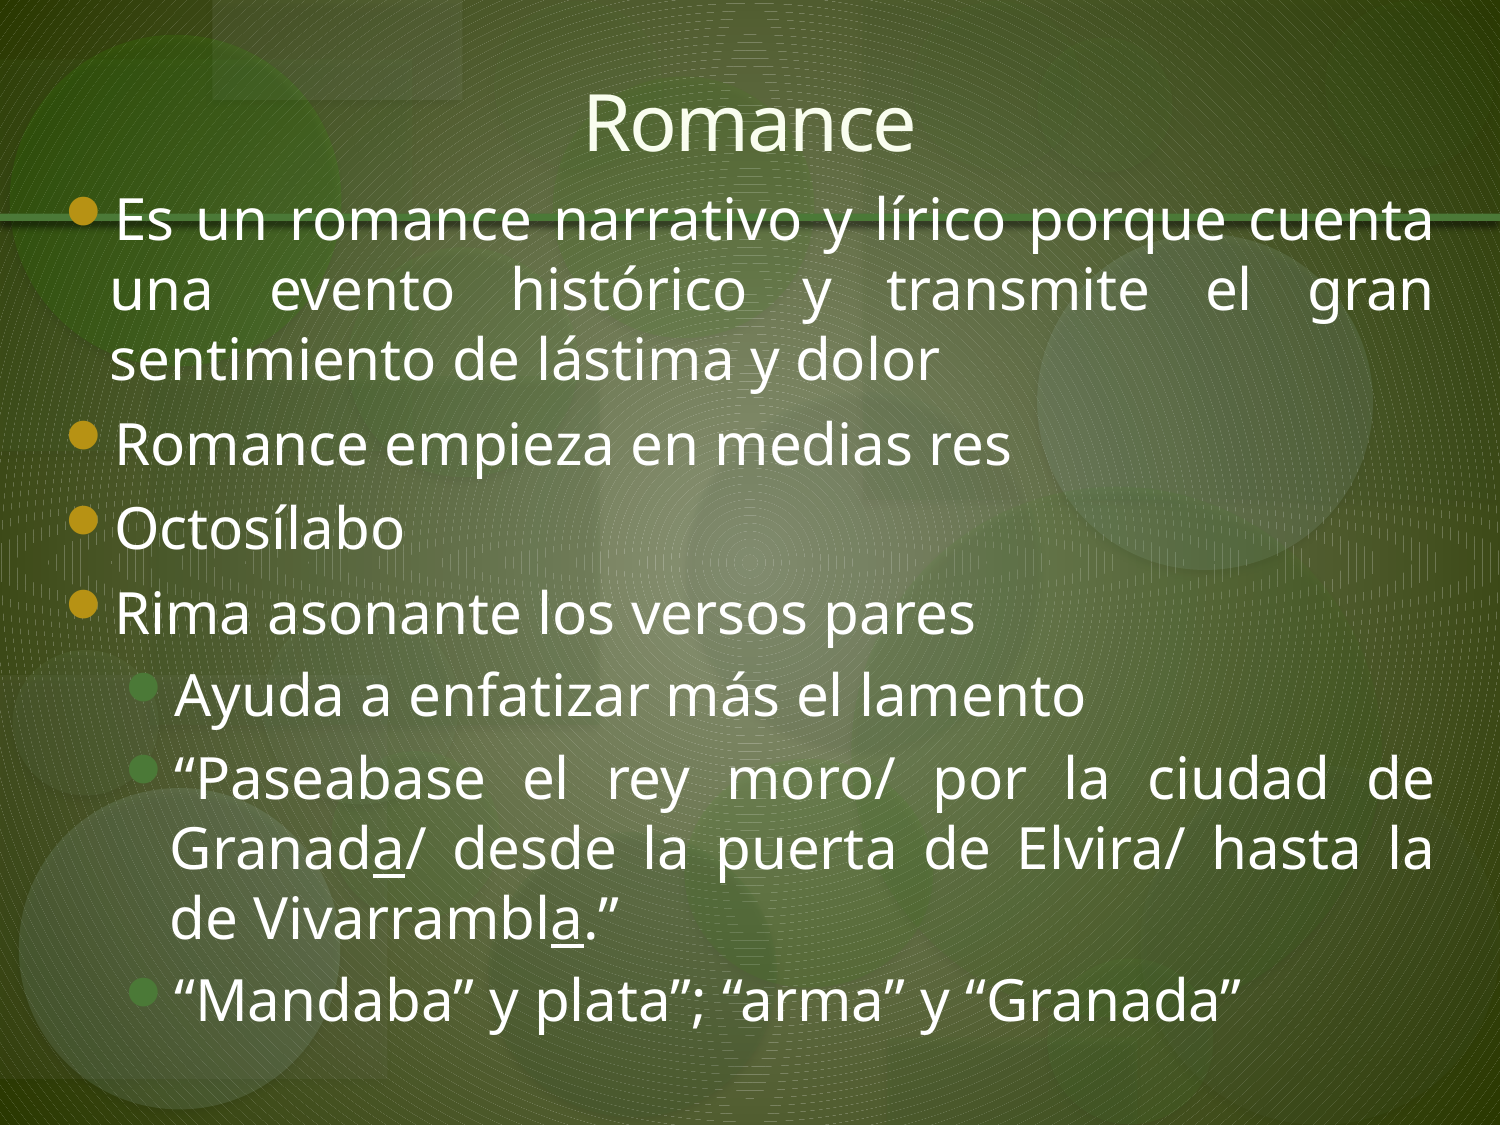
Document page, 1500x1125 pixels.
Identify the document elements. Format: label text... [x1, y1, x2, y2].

list Es un romance narrativo y lírico porque cuenta una evento histórico y transmite el gran sentimiento de lástima y dolor Romance empieza en medias res Octosílabo Rima asonante los versos pares Ayuda a enfatizar más el lamento “Paseabase el rey moro/ por la ciudad de Granada/ desde la puerta de Elvira/ hasta la de Vivarrambla.” “Mandaba” y plata”; “arma” y “Granada” [50, 174, 1450, 1063]
title Romance [75, 26, 1425, 174]
